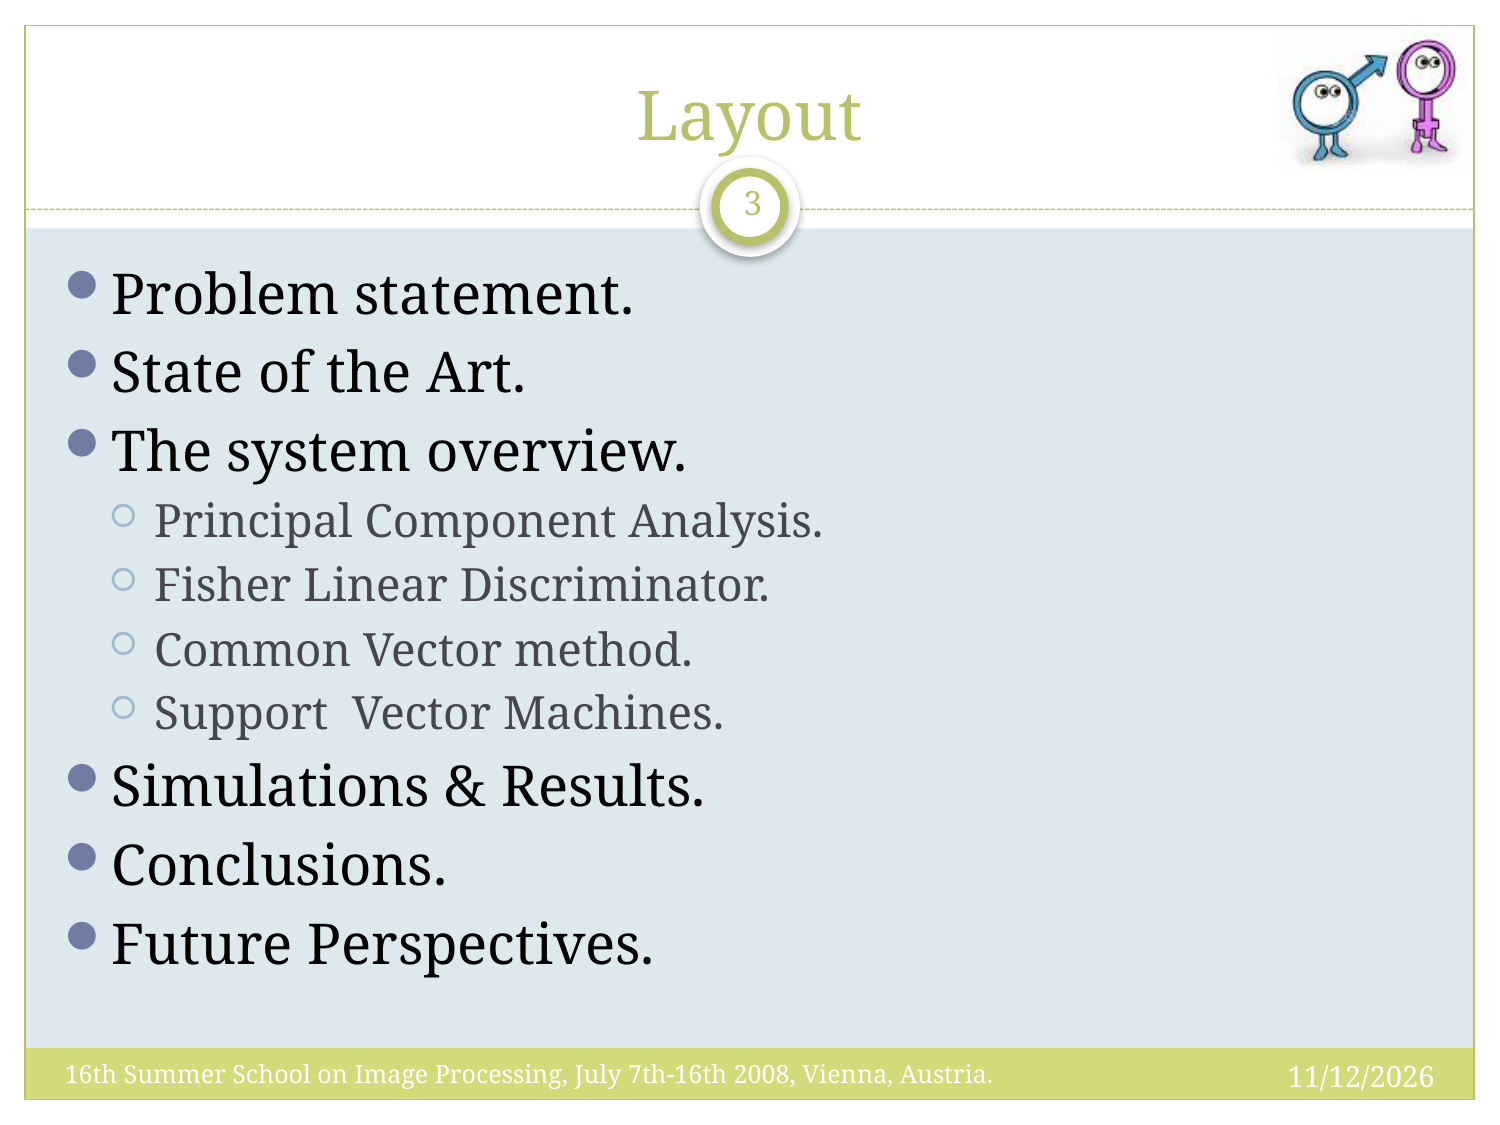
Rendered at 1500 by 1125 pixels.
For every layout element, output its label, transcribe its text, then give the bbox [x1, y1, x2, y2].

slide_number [950, 1050, 1450, 1111]
list Problem statement. State of the Art. The system overview. Principal Component Analysis. Fisher Linear Discriminator. Common Vector method. Support Vector Machines. Simulations & Results. Conclusions. Future Perspectives. [49, 250, 1445, 1032]
slide_number 3 [715, 168, 791, 241]
title Layout [49, 37, 1271, 162]
picture [1277, 27, 1471, 172]
footer 16th Summer School on Image Processing, July 7th-16th 2008, Vienna, Austria. [50, 1051, 1114, 1112]
